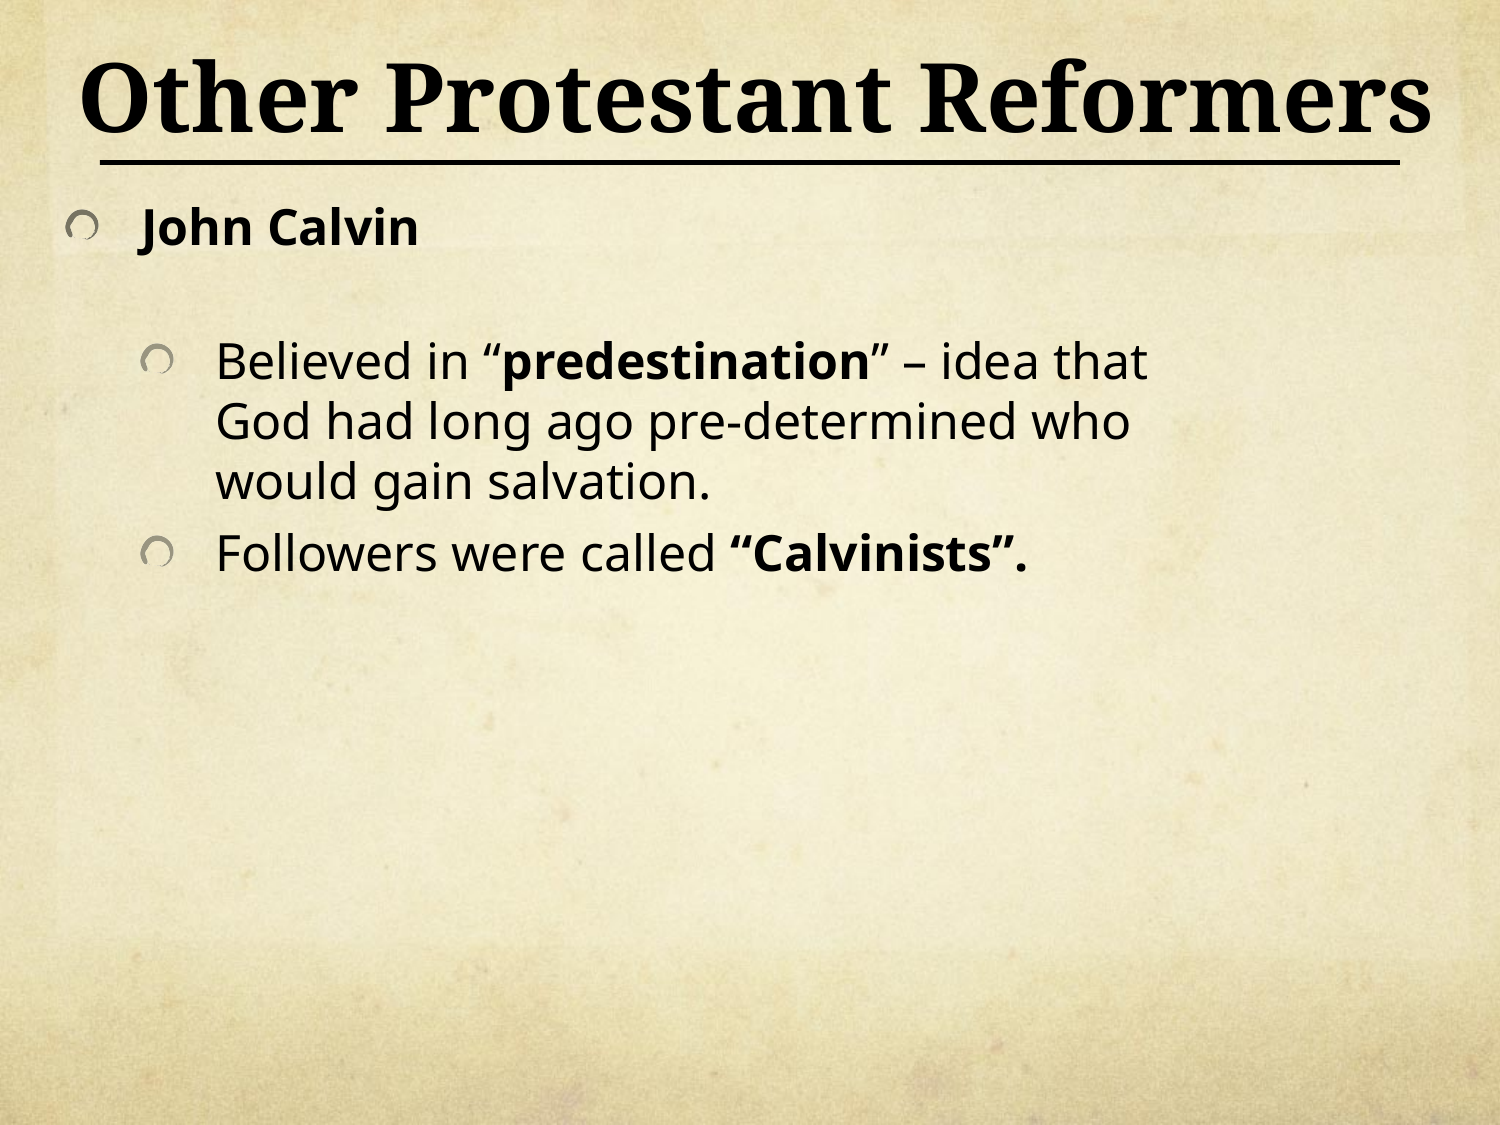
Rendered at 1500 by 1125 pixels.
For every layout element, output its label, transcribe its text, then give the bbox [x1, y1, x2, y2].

title Other Protestant Reformers [37, 0, 1475, 188]
picture [0, 0, 1500, 1125]
list John Calvin Believed in “predestination” – idea that God had long ago pre-determined who would gain salvation. Followers were called “Calvinists”. [50, 187, 1250, 1025]
picture [140, 343, 175, 375]
picture [65, 209, 100, 241]
picture [140, 535, 175, 568]
